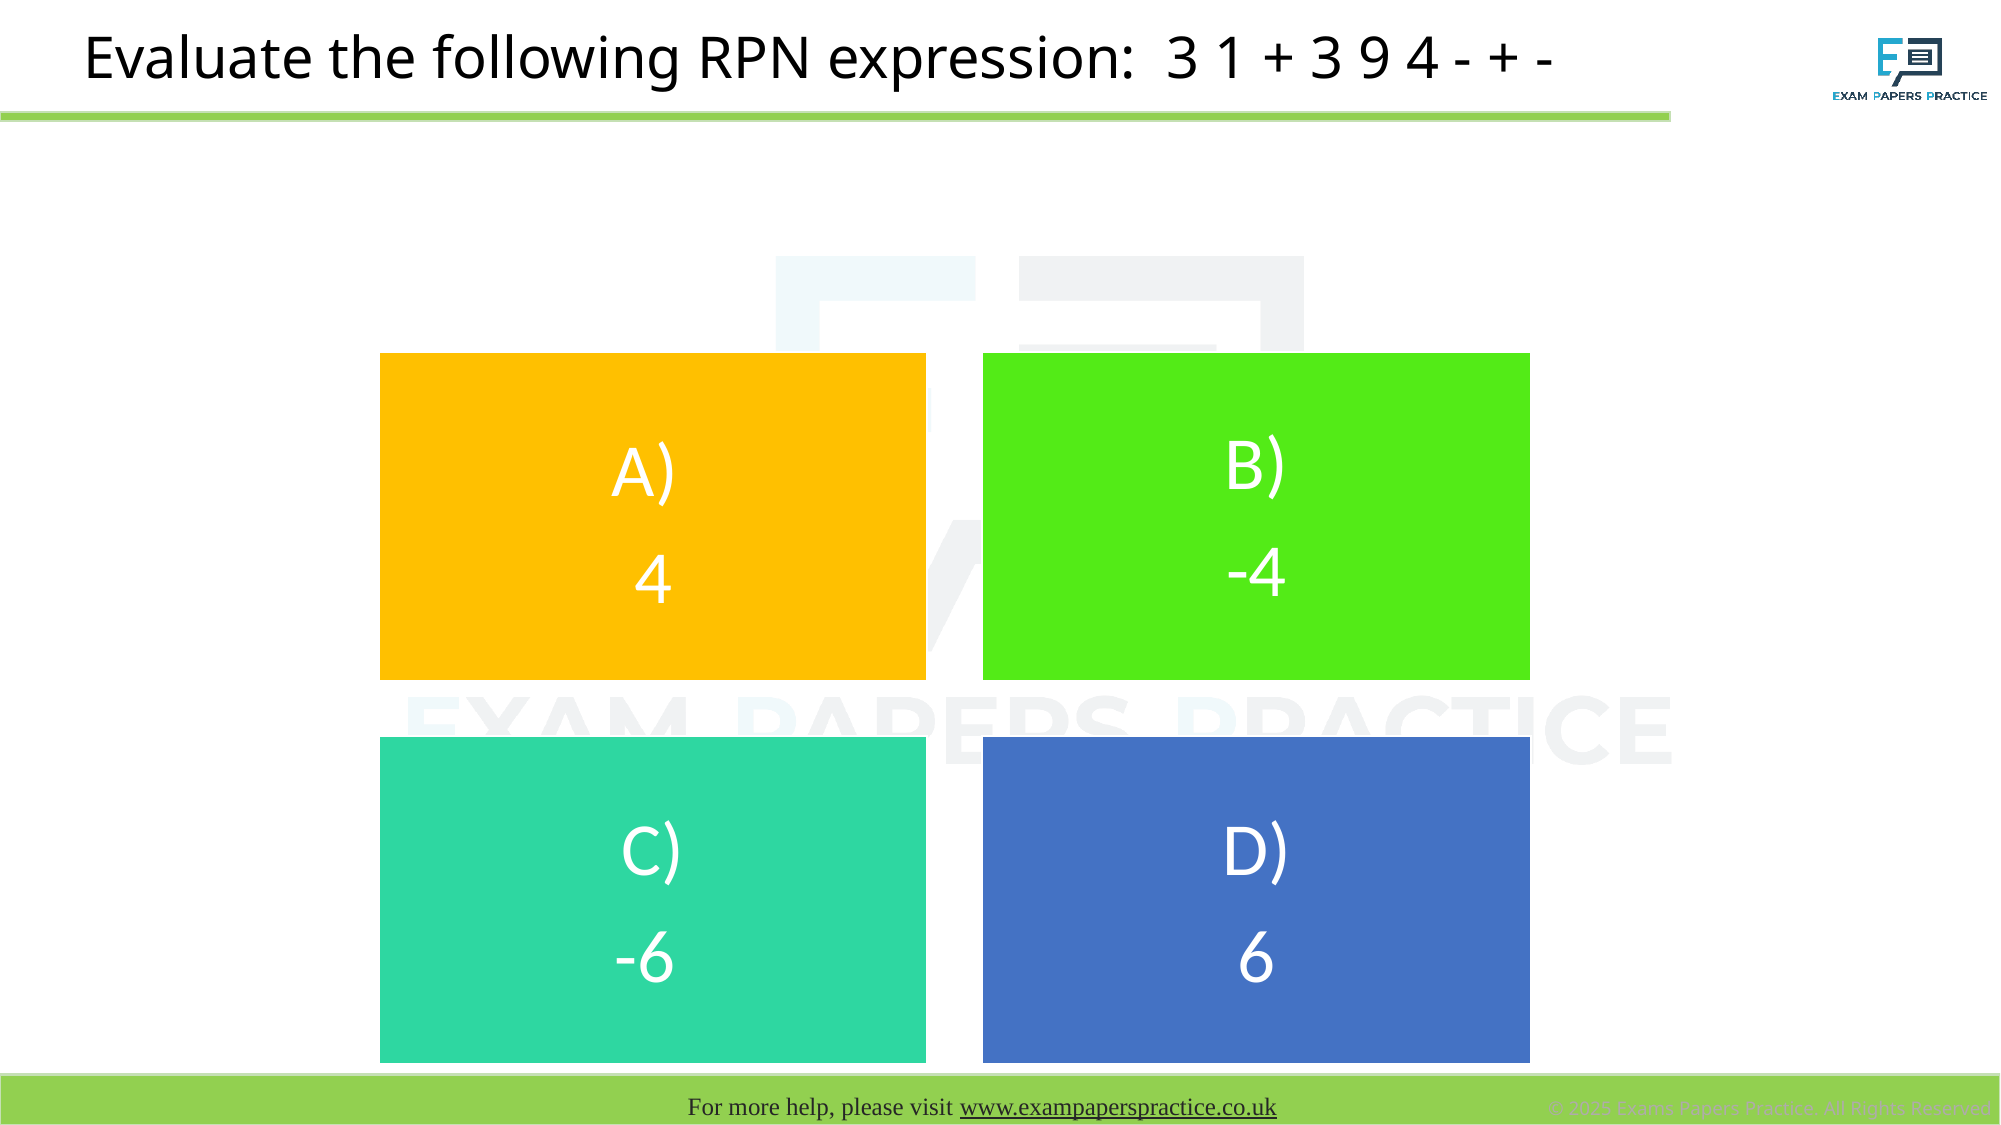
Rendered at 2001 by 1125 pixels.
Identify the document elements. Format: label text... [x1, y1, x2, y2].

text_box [92, 351, 1818, 1066]
title Evaluate the following RPN expression: 3 1 + 3 9 4 - + - [68, 20, 1932, 100]
